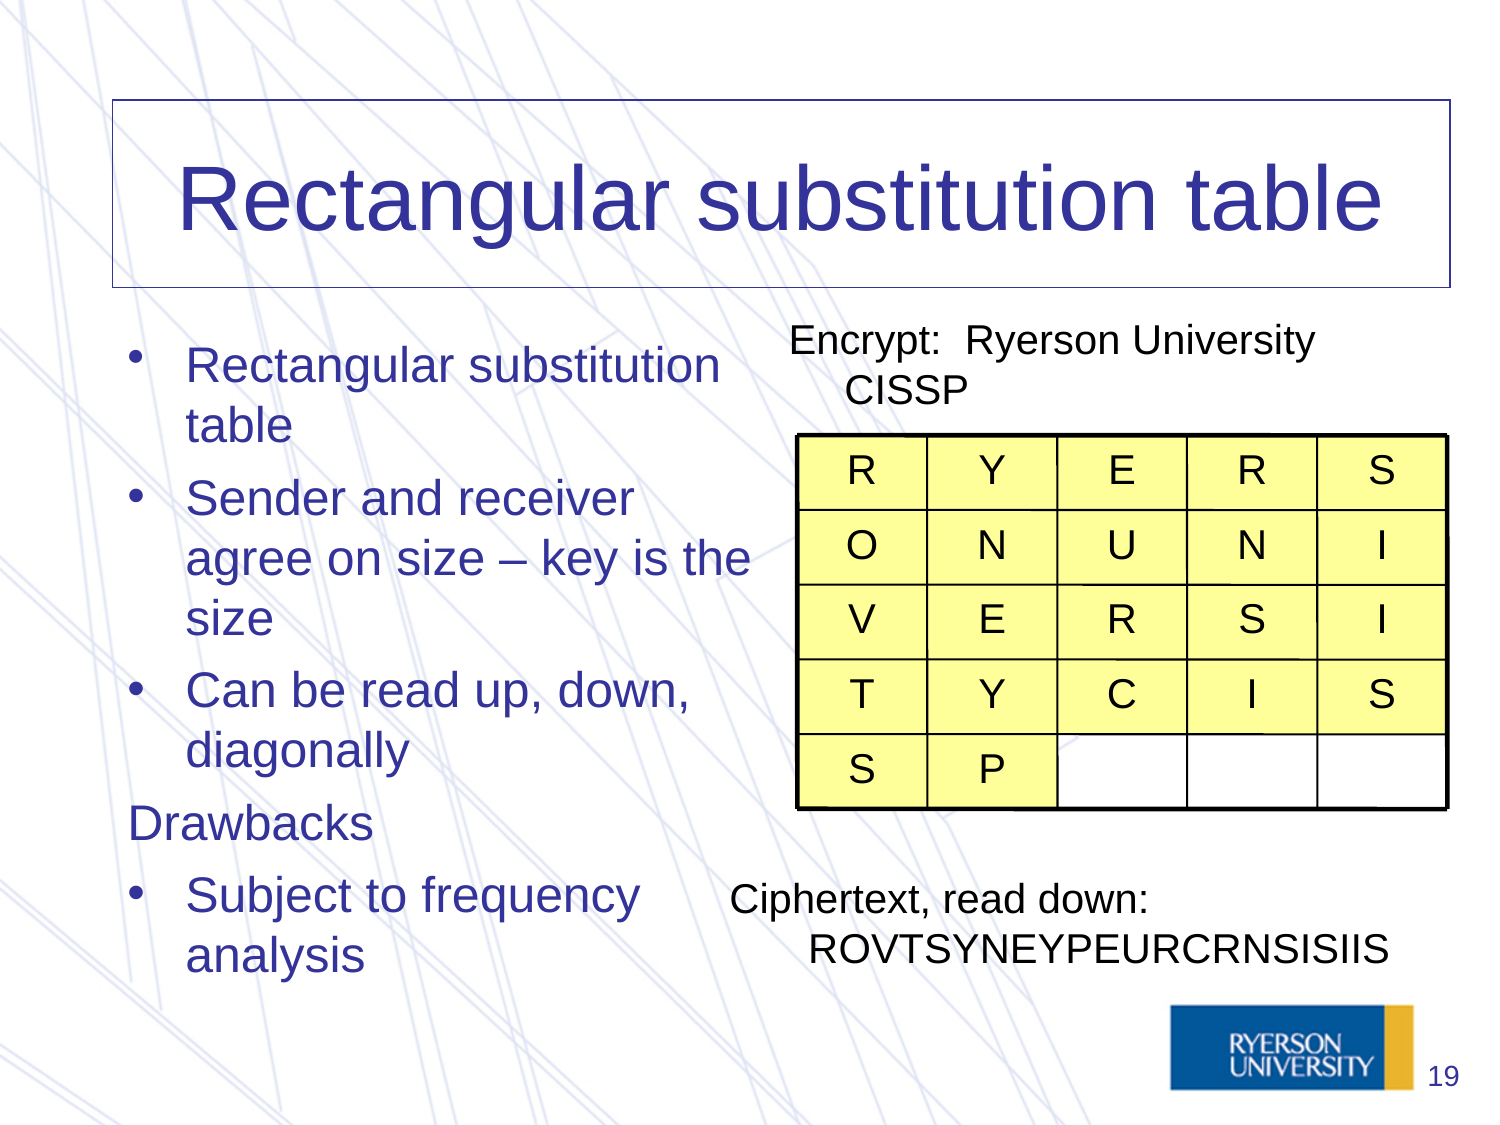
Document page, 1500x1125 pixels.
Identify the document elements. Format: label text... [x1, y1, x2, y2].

text_box Encrypt: Ryerson University CISSP [773, 305, 1436, 421]
title Rectangular substitution table [112, 99, 1451, 288]
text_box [796, 434, 1447, 809]
picture [0, 0, 1500, 1125]
list Rectangular substitution table Sender and receiver agree on size – key is the size Can be read up, down, diagonally Drawbacks Subject to frequency analysis [112, 324, 769, 1001]
slide_number 19 [1399, 1049, 1476, 1113]
text_box Ciphertext, read down: ROVTSYNEYPEURCRNSISIIS [714, 863, 1436, 980]
